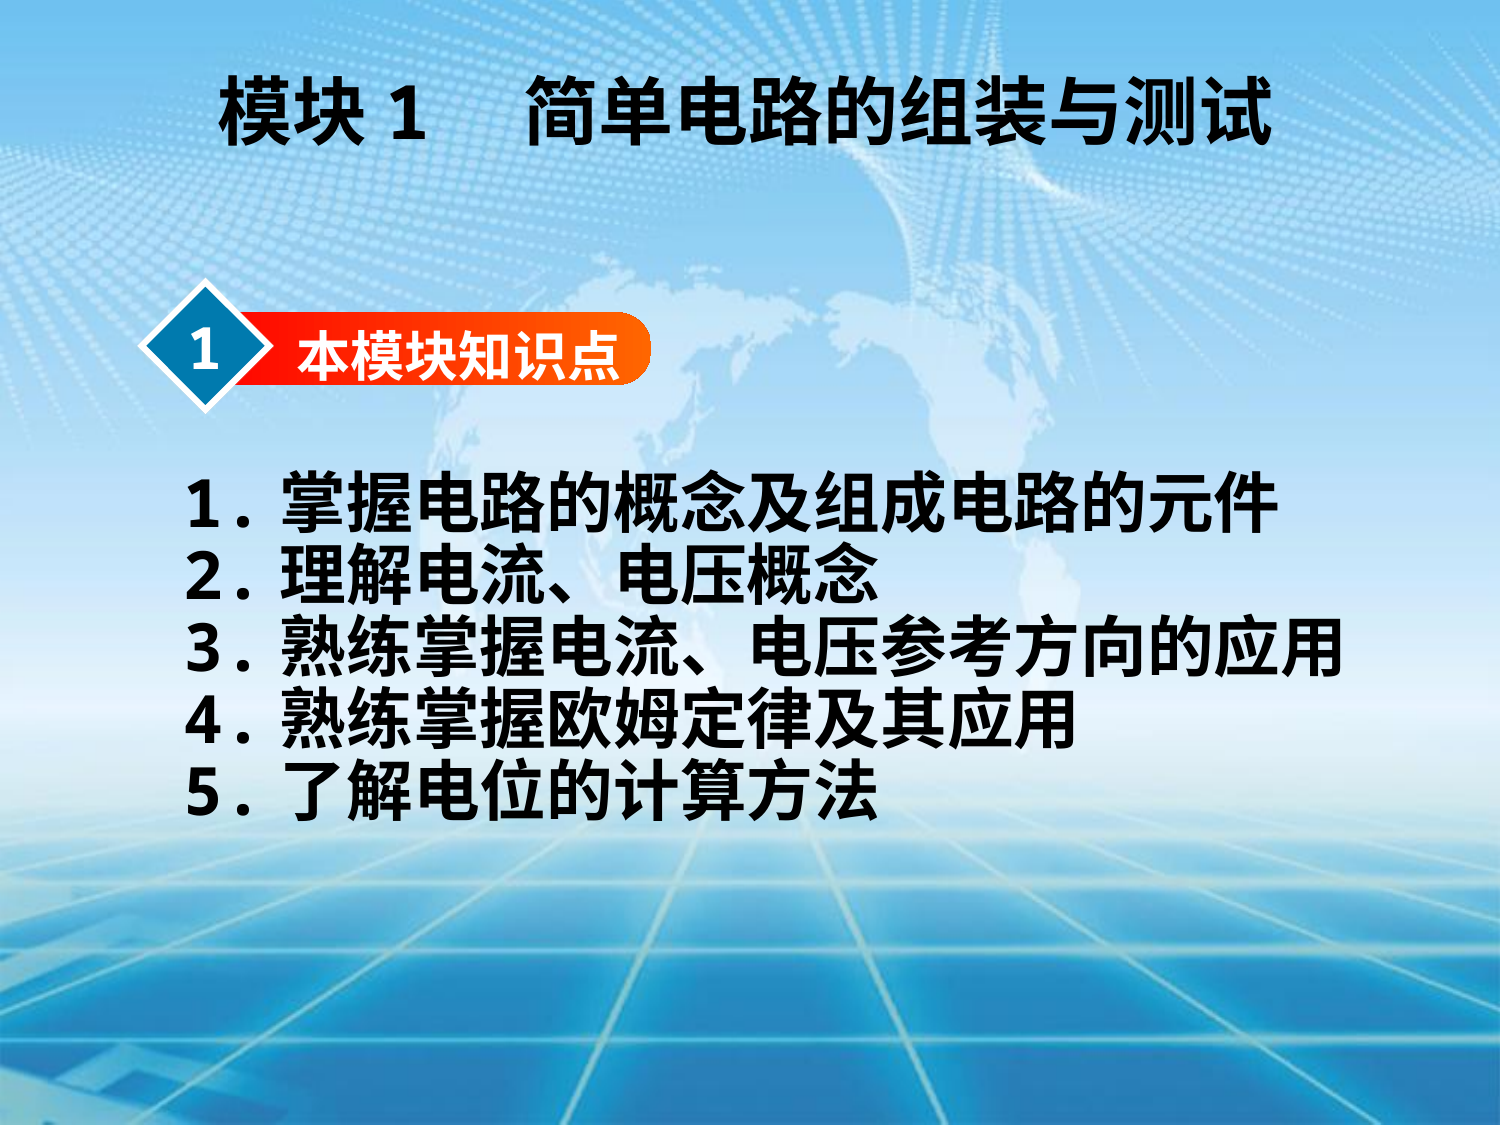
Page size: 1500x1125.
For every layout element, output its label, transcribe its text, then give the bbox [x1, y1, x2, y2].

text_box [233, 312, 627, 385]
text_box 1 [141, 282, 270, 410]
text_box 模块1 简单电路的组装与测试 [123, 15, 1368, 204]
text_box 本模块知识点 [281, 314, 701, 395]
text_box 1.掌握电路的概念及组成电路的元件 2.理解电流、电压概念 3.熟练掌握电流、电压参考方向的应用 4.熟练掌握欧姆定律及其应用 5.了解电位的计算方法 [169, 462, 1441, 838]
picture [0, 0, 1500, 1125]
